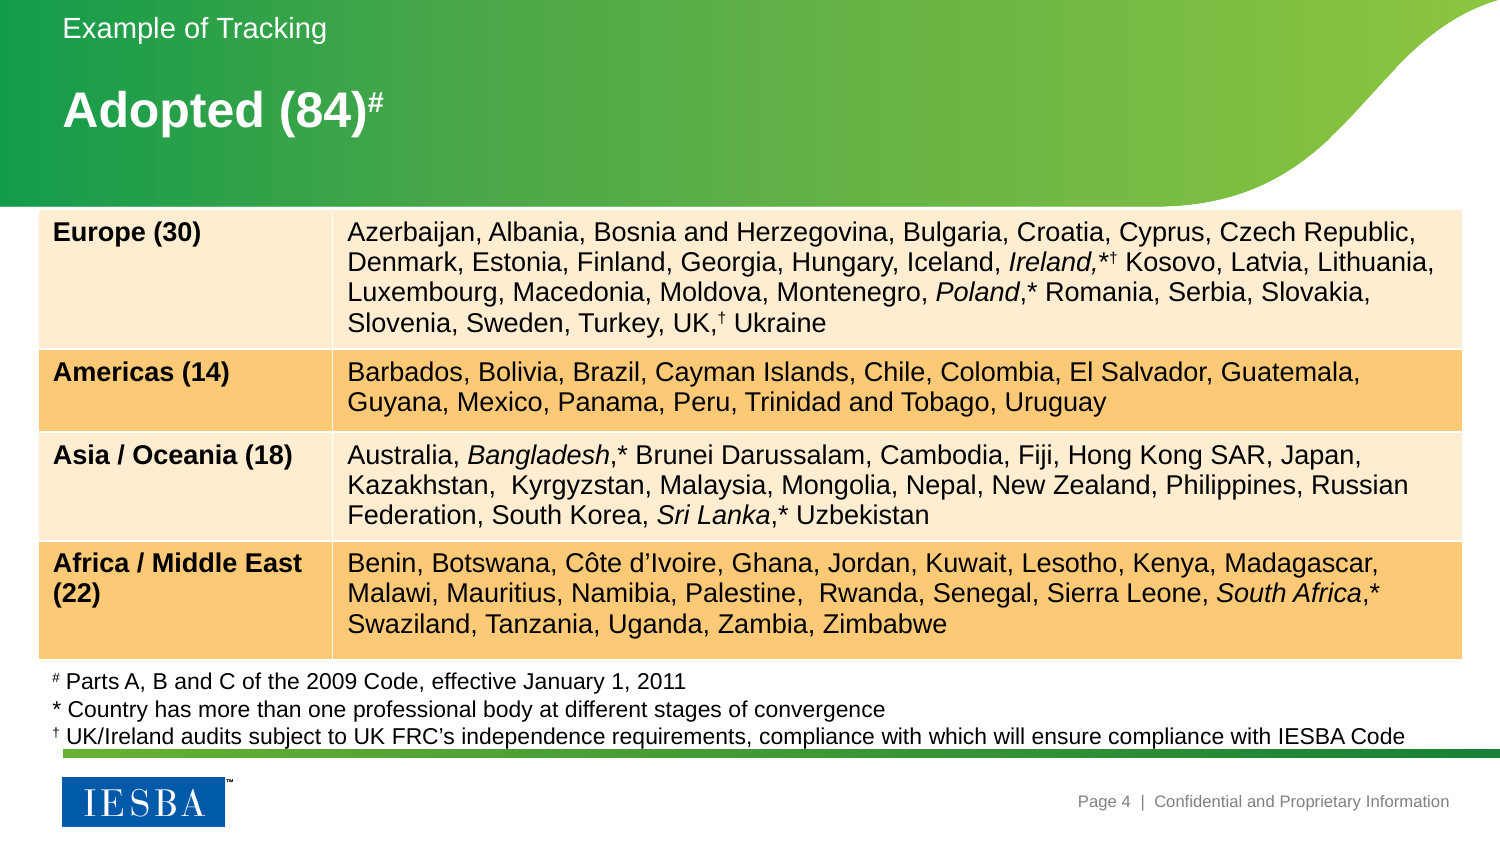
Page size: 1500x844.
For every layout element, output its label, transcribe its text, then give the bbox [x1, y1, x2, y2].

table_cell Benin, Botswana, Côte d’Ivoire, Ghana, Jordan, Kuwait, Lesotho, Kenya, Madagascar, Malawi, Mauritius, Namibia, Palestine, Rwanda, Senegal, Sierra Leone, South Africa,* Swaziland, Tanzania, Uganda, Zambia, Zimbabwe [333, 542, 1462, 659]
subtitle Example of Tracking [62, 9, 500, 38]
table_cell Australia, Bangladesh,* Brunei Darussalam, Cambodia, Fiji, Hong Kong SAR, Japan, Kazakhstan, Kyrgyzstan, Malaysia, Mongolia, Nepal, New Zealand, Philippines, Russian Federation, South Korea, Sri Lanka,* Uzbekistan [333, 433, 1462, 540]
picture [62, 777, 233, 827]
table_cell Americas (14) [39, 350, 332, 431]
table_header Europe (30) [39, 210, 332, 348]
table_cell Africa / Middle East (22) [39, 542, 332, 659]
picture [0, 0, 1500, 207]
table_header Azerbaijan, Albania, Bosnia and Herzegovina, Bulgaria, Croatia, Cyprus, Czech Republic, Denmark, Estonia, Finland, Georgia, Hungary, Iceland, Ireland,*† Kosovo, Latvia, Lithuania, Luxembourg, Macedonia, Moldova, Montenegro, Poland,* Romania, Serbia, Slovakia, Slovenia, Sweden, Turkey, UK,† Ukraine [333, 210, 1462, 348]
text_box # Parts A, B and C of the 2009 Code, effective January 1, 2011 * Country has more than one professional body at different stages of convergence † UK/Ireland audits subject to UK FRC’s independence requirements, compliance with which will ensure compliance with IESBA Code [37, 659, 1476, 757]
title Adopted (84)# [62, 75, 1300, 141]
table_cell Barbados, Bolivia, Brazil, Cayman Islands, Chile, Colombia, El Salvador, Guatemala, Guyana, Mexico, Panama, Peru, Trinidad and Tobago, Uruguay [333, 350, 1462, 431]
table_cell Asia / Oceania (18) [39, 433, 332, 540]
